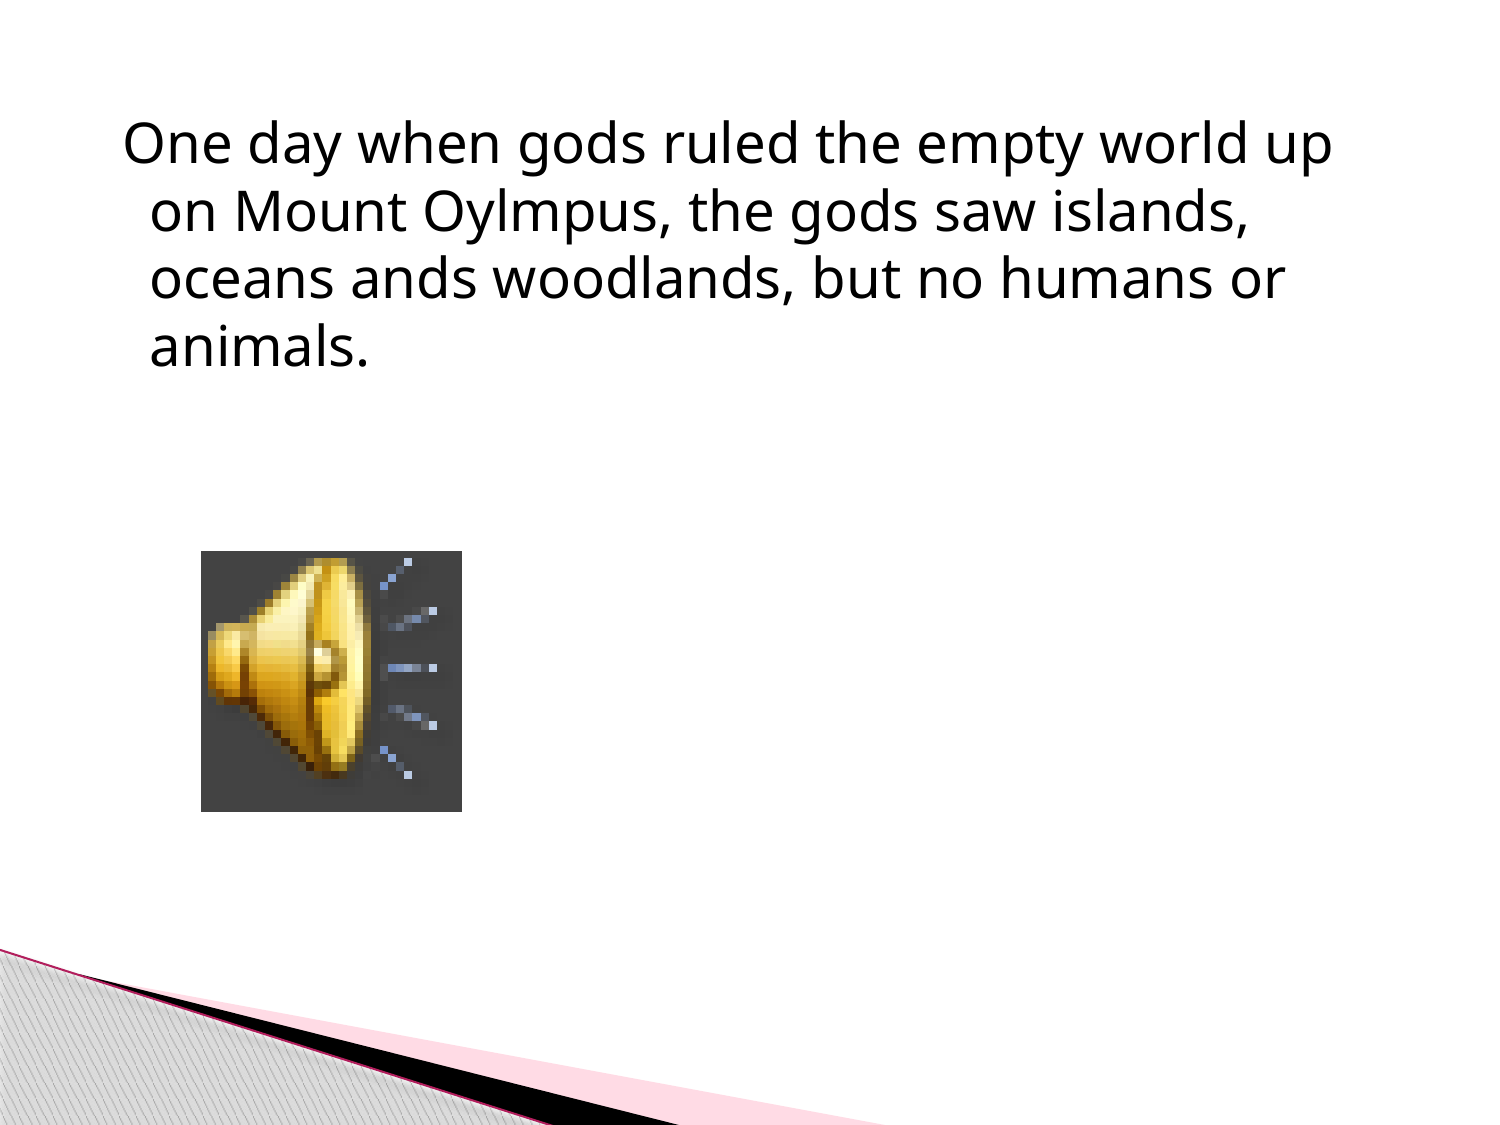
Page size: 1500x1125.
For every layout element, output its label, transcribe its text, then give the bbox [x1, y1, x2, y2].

picture [199, 549, 463, 813]
list One day when gods ruled the empty world up on Mount Oylmpus, the gods saw islands, oceans ands woodlands, but no humans or animals. [75, 99, 1425, 1005]
